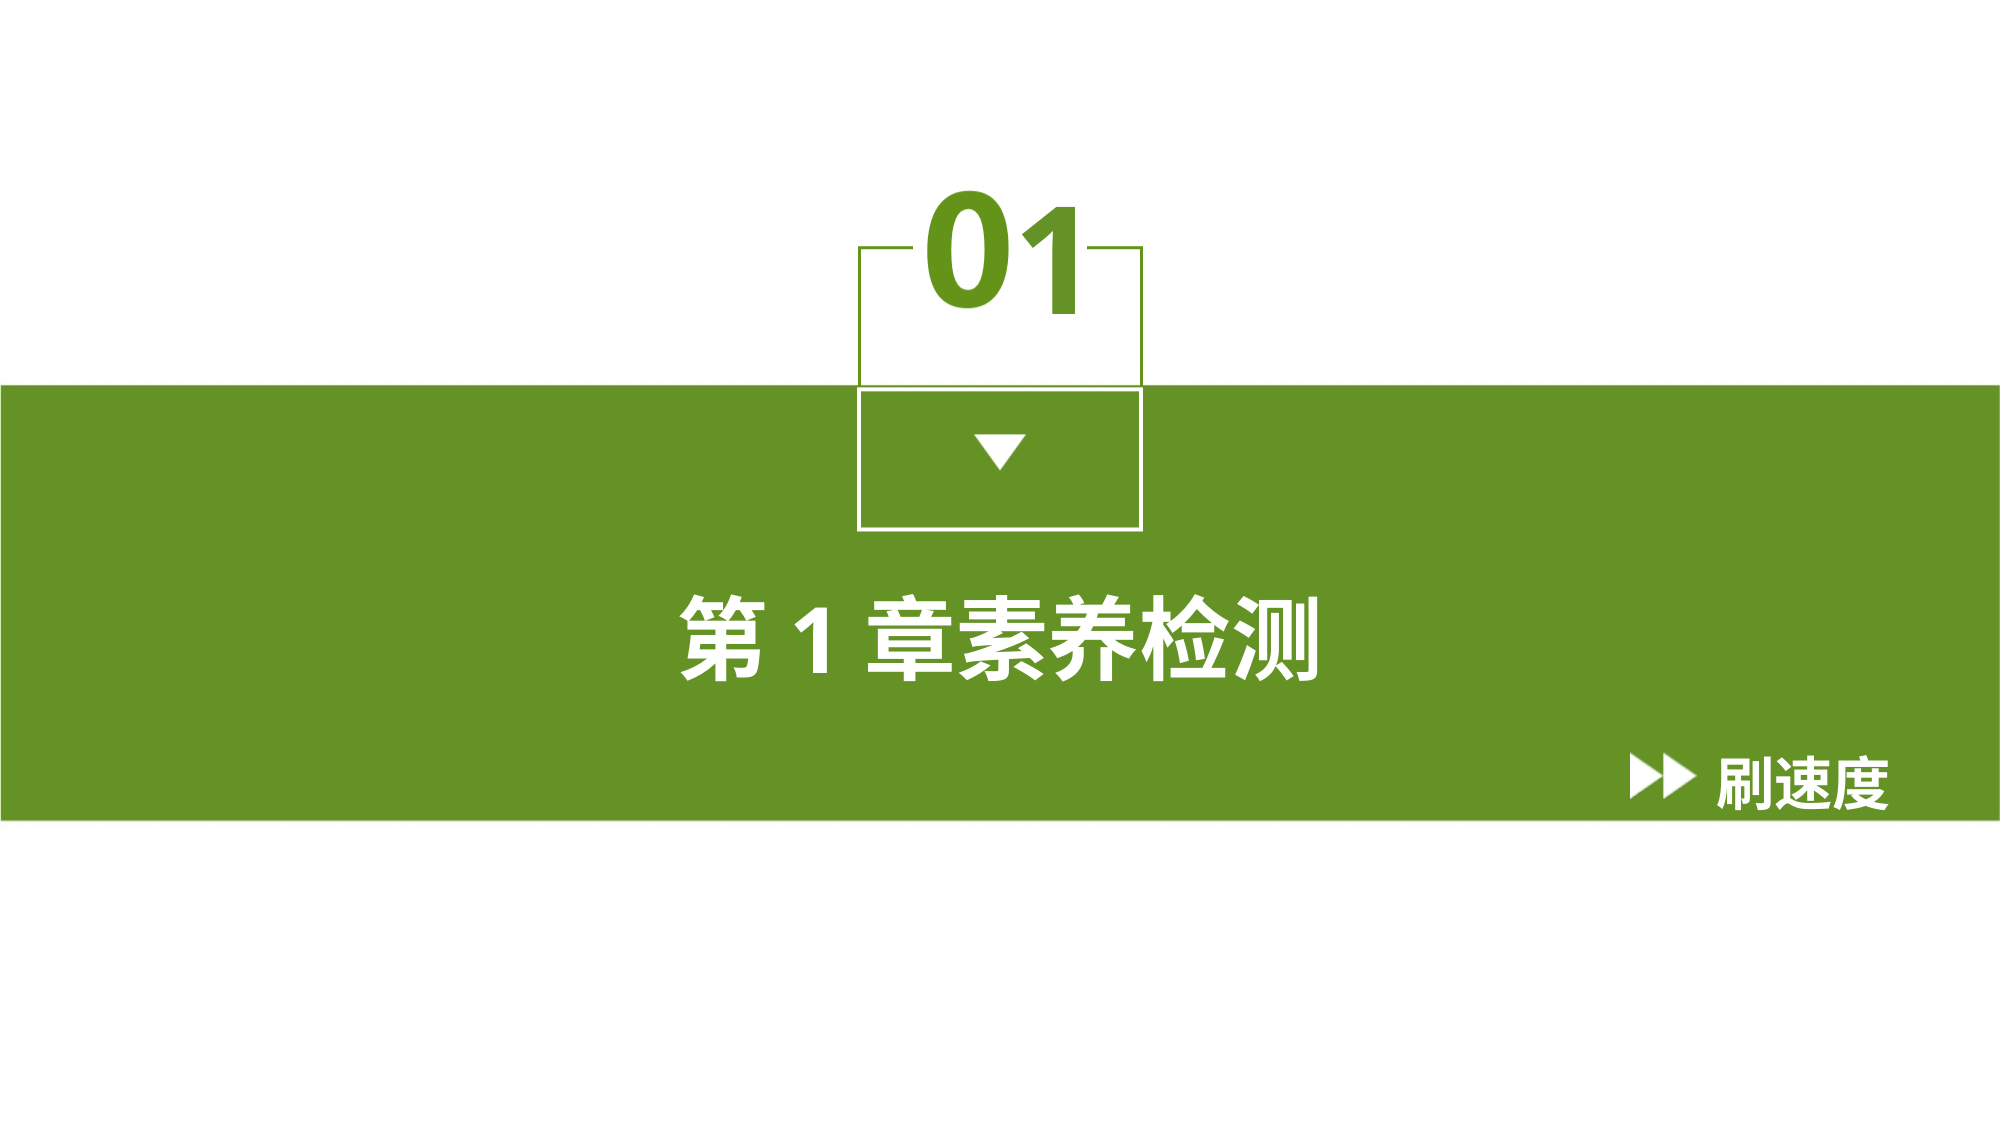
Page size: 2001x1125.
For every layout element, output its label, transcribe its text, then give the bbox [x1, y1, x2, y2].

text_box 1 [1013, 156, 1173, 353]
picture [0, 699, 2000, 1125]
text_box 第1章素养检测 [0, 572, 2000, 699]
text_box 刷速度 [1715, 718, 1997, 812]
picture [0, 0, 2000, 572]
